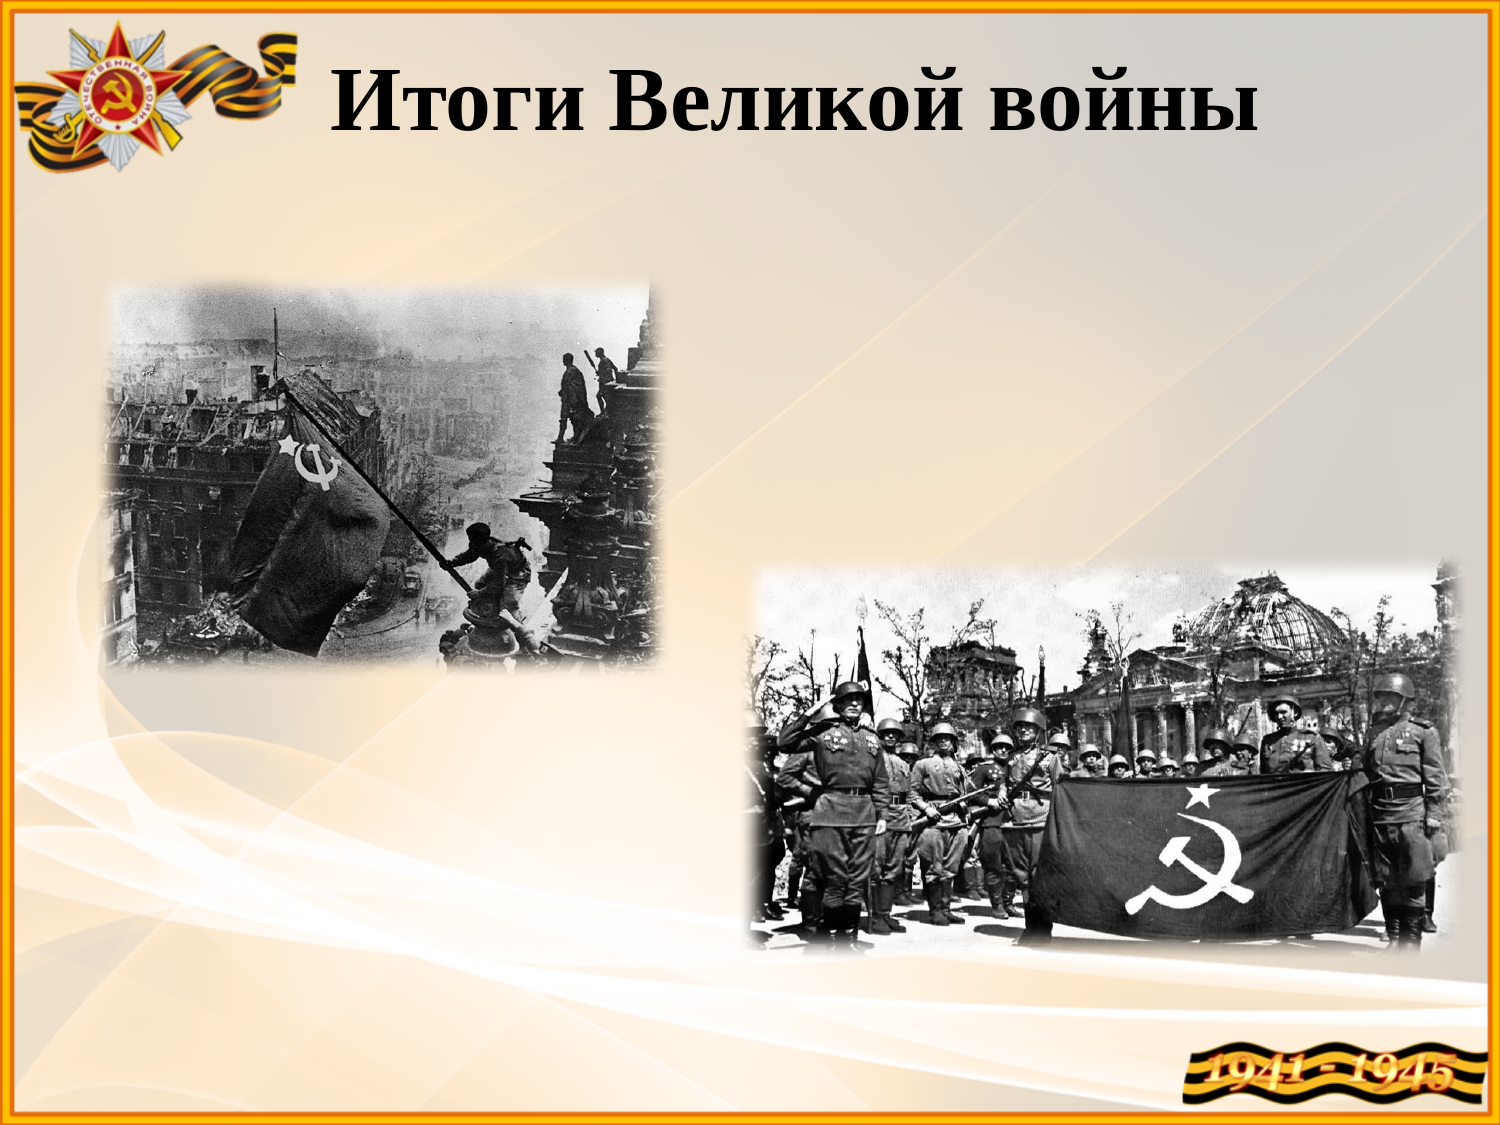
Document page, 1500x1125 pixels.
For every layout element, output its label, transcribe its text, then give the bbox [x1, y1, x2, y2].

picture [0, 188, 1500, 1125]
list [738, 550, 1468, 962]
title Итоги Великой войны [0, 0, 1500, 188]
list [93, 269, 671, 680]
